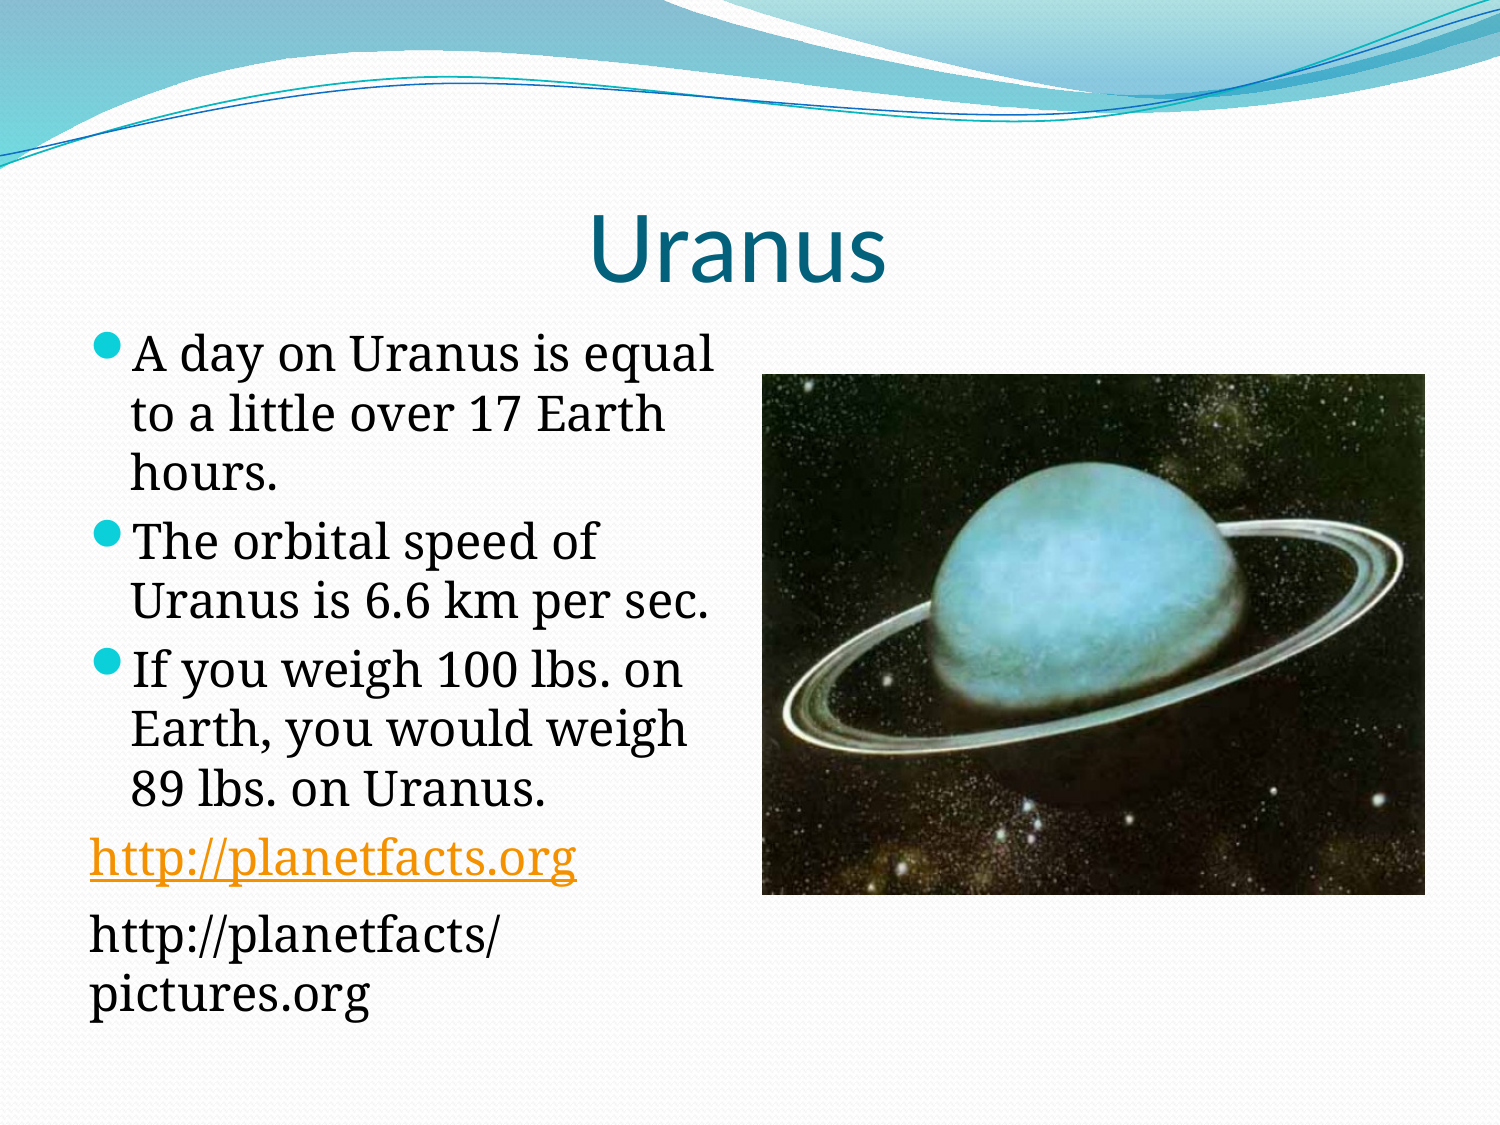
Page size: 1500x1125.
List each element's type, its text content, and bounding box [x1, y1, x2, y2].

list A day on Uranus is equal to a little over 17 Earth hours. The orbital speed of Uranus is 6.6 km per sec. If you weigh 100 lbs. on Earth, you would weigh 89 lbs. on Uranus. http://planetfacts.org http://planetfacts/pictures.org [75, 314, 738, 1043]
title Uranus [75, 115, 1425, 303]
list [762, 374, 1426, 895]
